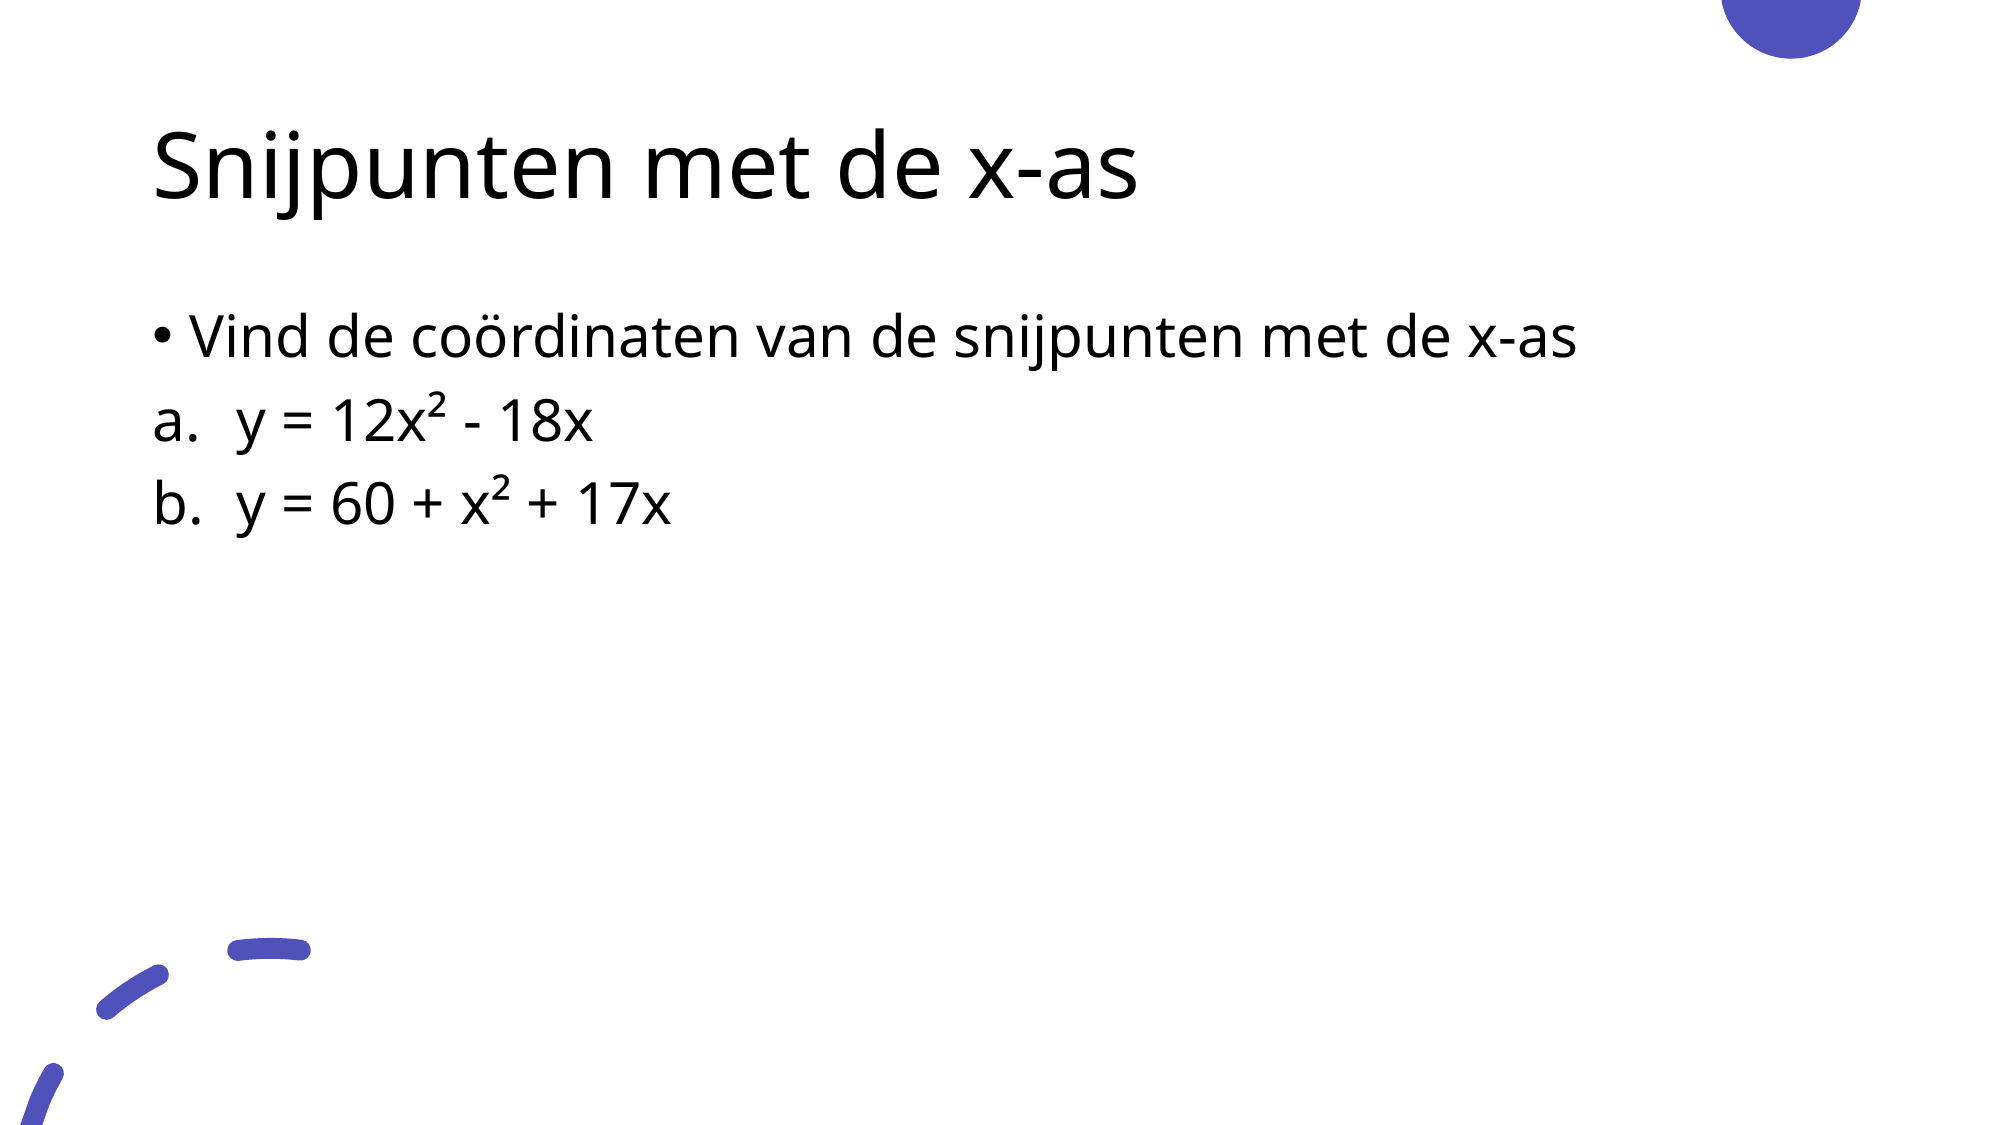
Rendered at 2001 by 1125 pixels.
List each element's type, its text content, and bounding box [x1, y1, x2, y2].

list Vind de coördinaten van de snijpunten met de x-as y = 12x² - 18x y = 60 + x² + 17x [137, 299, 1863, 933]
title Snijpunten met de x-as [137, 59, 1863, 278]
